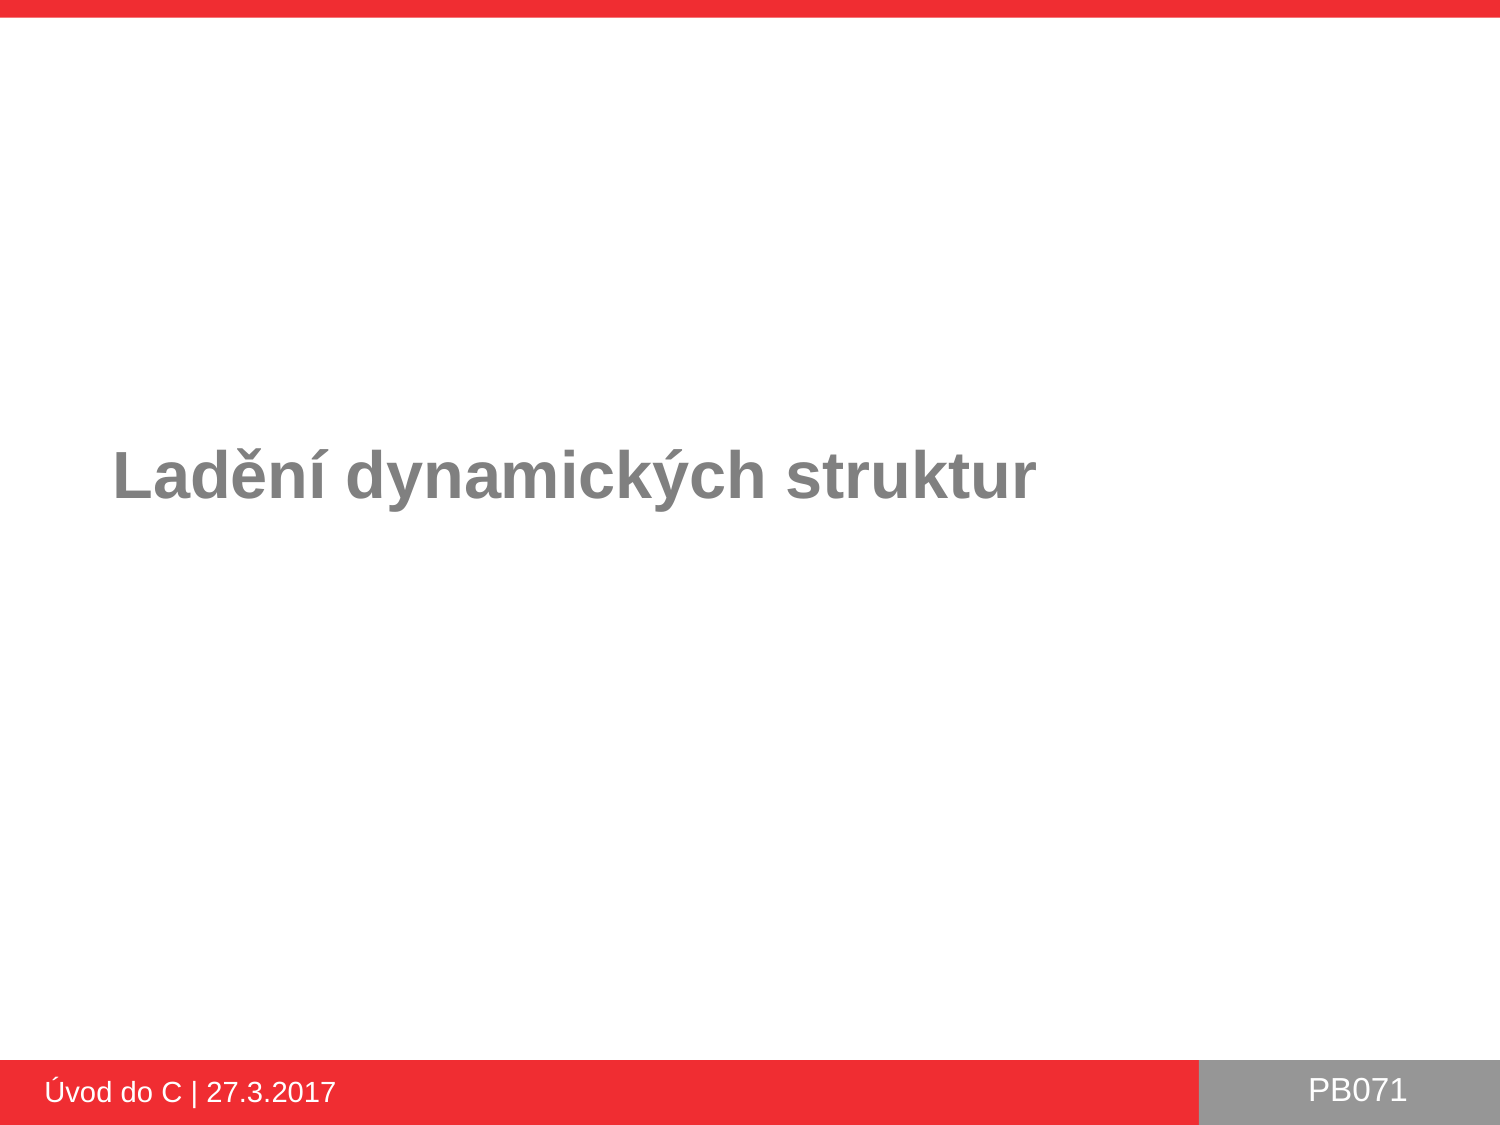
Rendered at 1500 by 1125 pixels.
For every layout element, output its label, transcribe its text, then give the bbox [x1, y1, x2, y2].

title Ladění dynamických struktur [112, 376, 1388, 564]
footer Úvod do C | 27.3.2017 [29, 1065, 1199, 1125]
